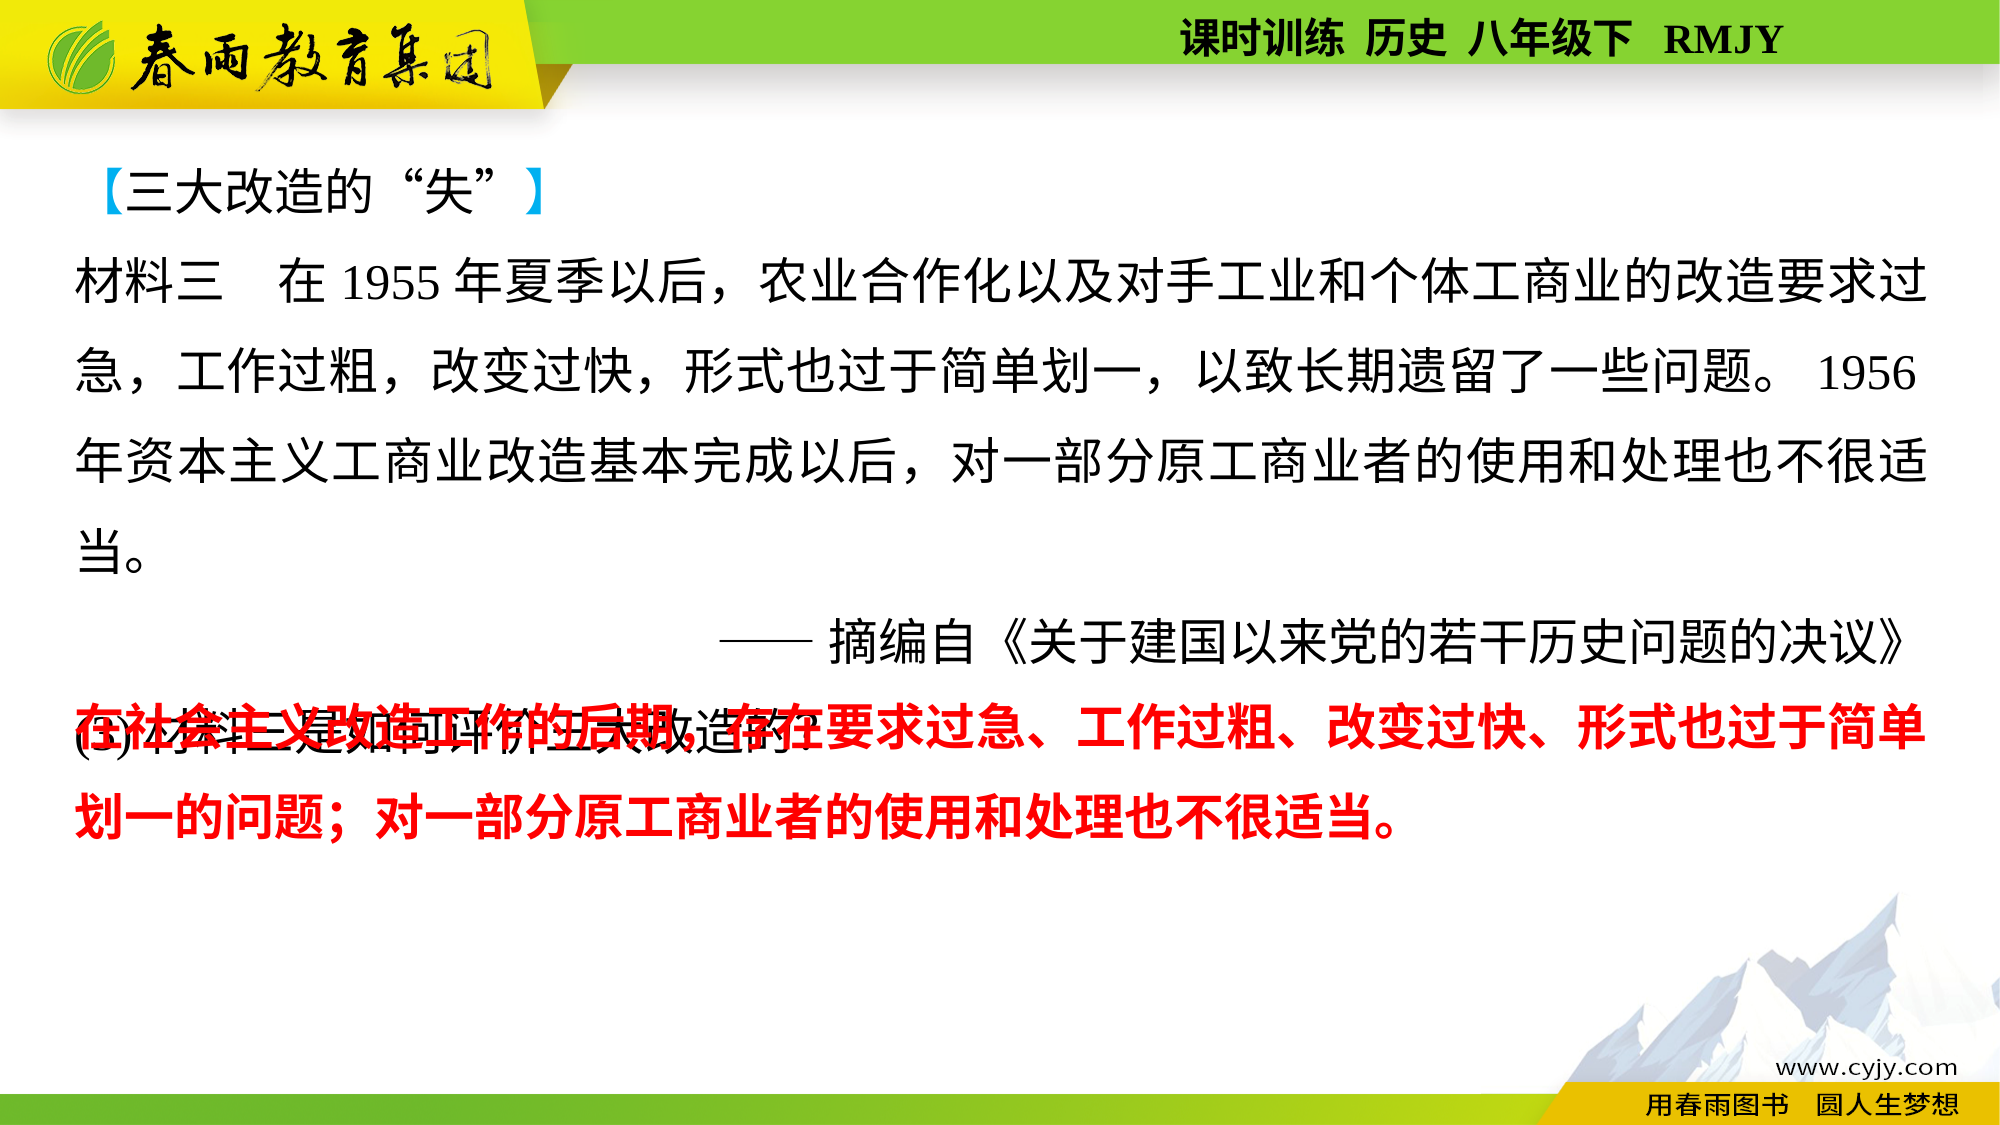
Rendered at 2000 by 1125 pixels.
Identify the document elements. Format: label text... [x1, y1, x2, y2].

picture [0, 0, 2000, 1125]
list 【三大改造的“失”】 材料三 在1955年夏季以后，农业合作化以及对手工业和个体工商业的改造要求过急，工作过粗，改变过快，形式也过于简单划一，以致长期遗留了一些问题。1956年资本主义工商业改造基本完成以后，对一部分原工商业者的使用和处理也不很适当。 ——摘编自《关于建国以来党的若干历史问题的决议》 (3)材料三是如何评价三大改造的？ [59, 122, 1944, 658]
text_box 在社会主义改造工作的后期，存在要求过急、工作过粗、改变过快、形式也过于简单划一的问题；对一部分原工商业者的使用和处理也不很适当。 [59, 658, 1944, 854]
